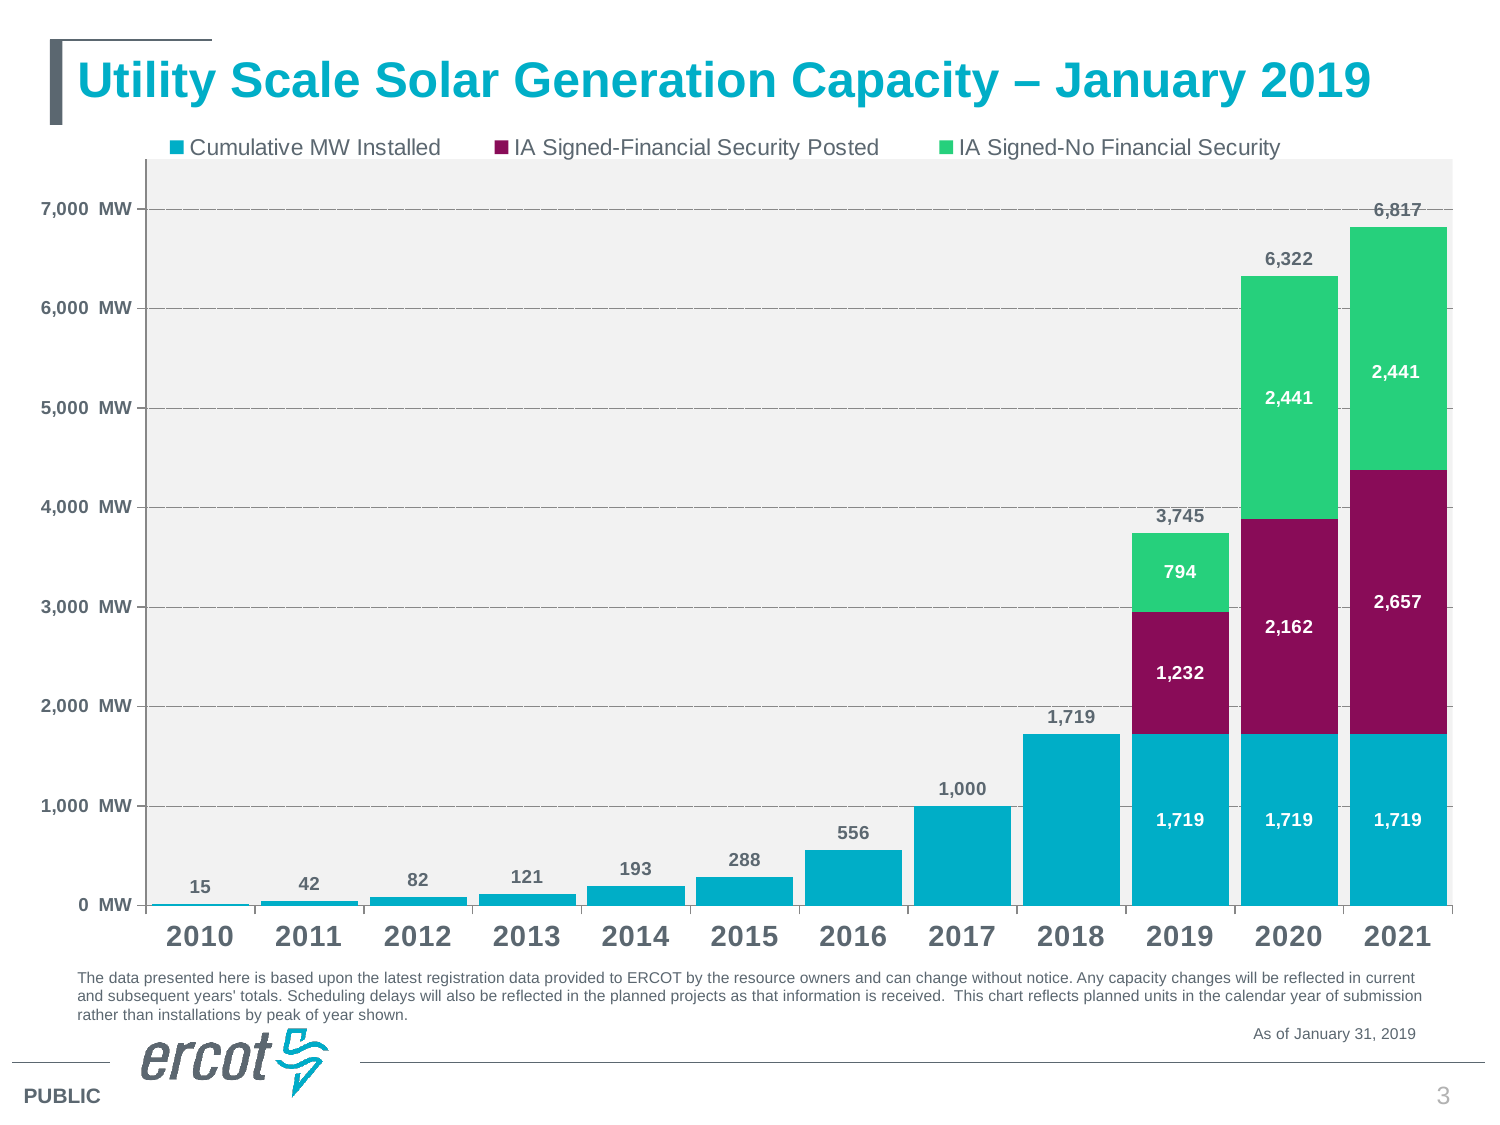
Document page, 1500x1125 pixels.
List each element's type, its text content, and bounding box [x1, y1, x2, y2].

title Utility Scale Solar Generation Capacity – January 2019 [62, 39, 1450, 92]
chart [28, 93, 1454, 1059]
picture [137, 1059, 332, 1100]
slide_number 3 [1400, 1076, 1488, 1113]
